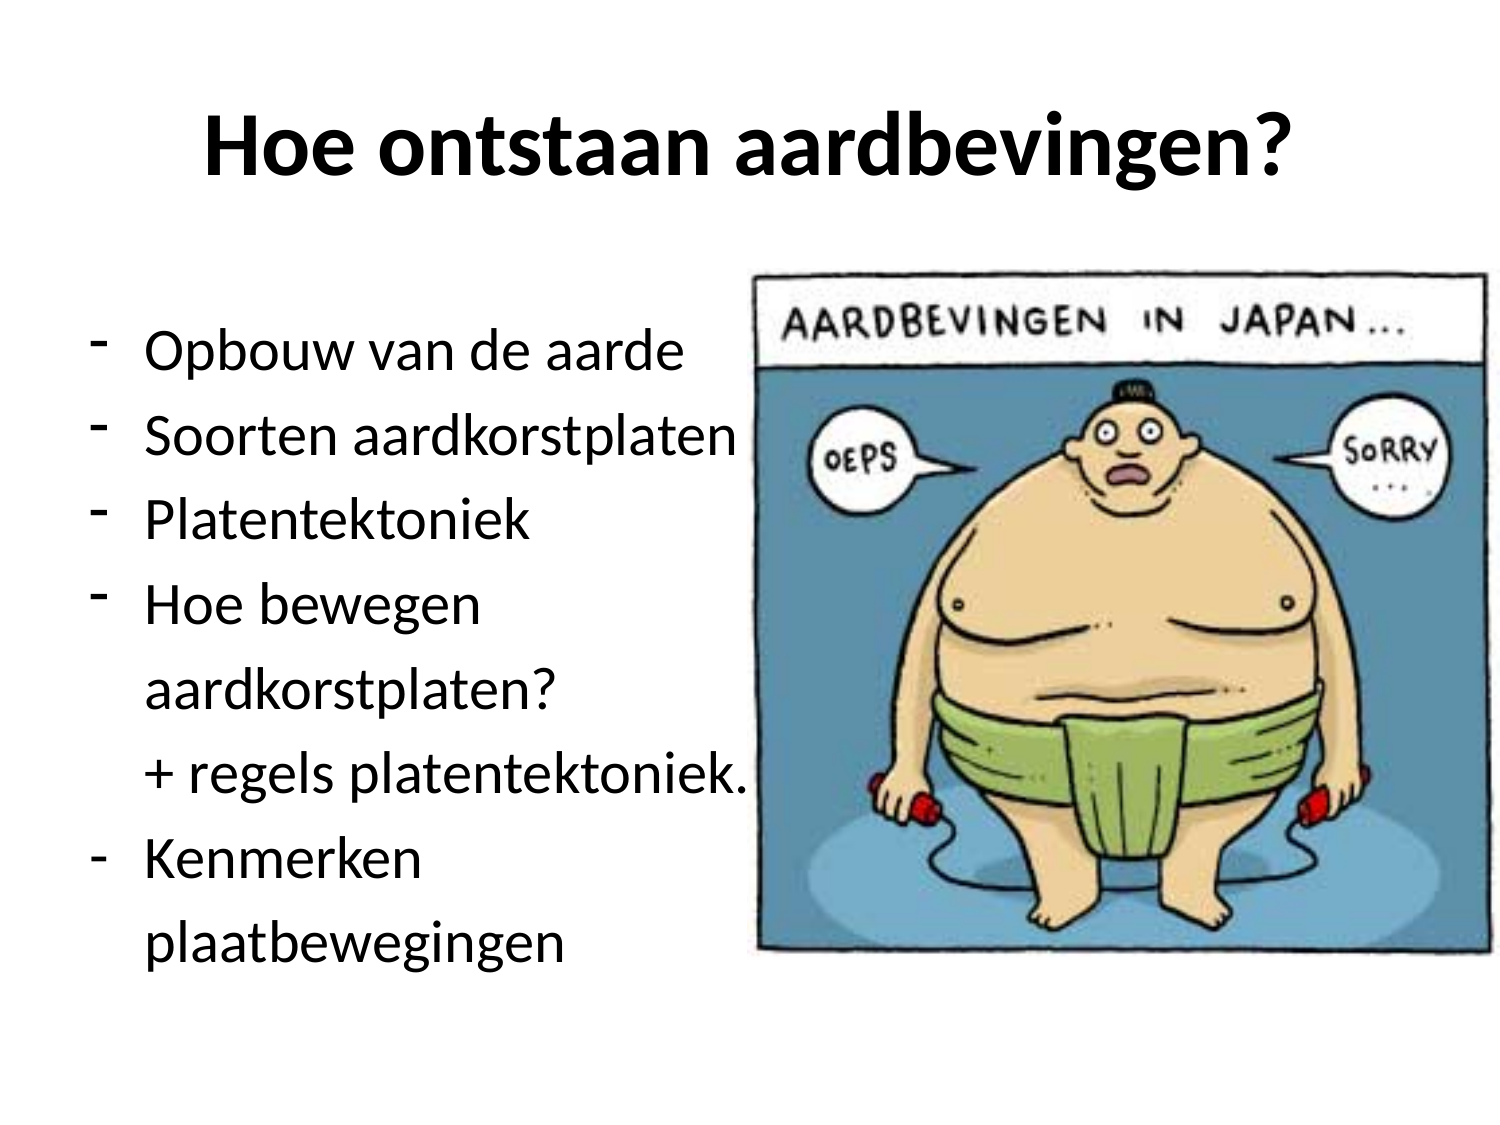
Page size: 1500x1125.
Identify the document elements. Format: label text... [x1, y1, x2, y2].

list Opbouw van de aarde Soorten aardkorstplaten Platentektoniek Hoe bewegen aardkorstplaten? + regels platentektoniek. Kenmerken plaatbewegingen [73, 303, 1236, 1030]
picture [747, 268, 1500, 962]
title Hoe ontstaan aardbevingen? [75, 45, 1425, 233]
